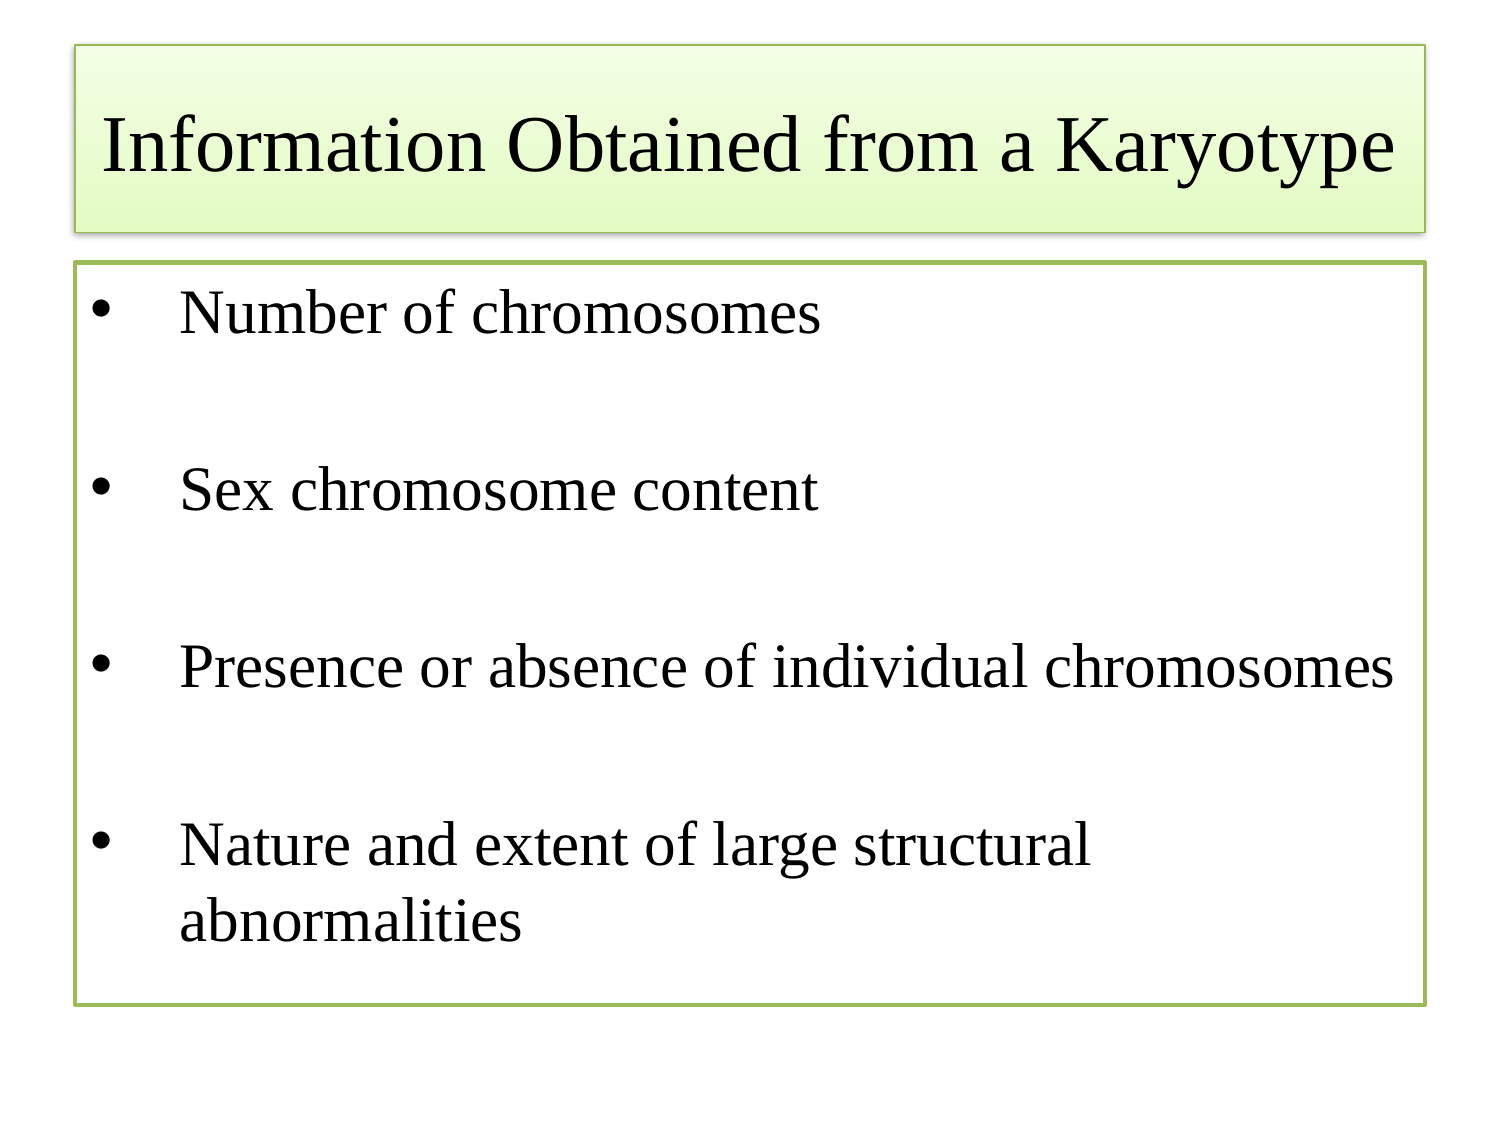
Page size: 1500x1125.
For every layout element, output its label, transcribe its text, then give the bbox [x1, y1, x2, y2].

title Information Obtained from a Karyotype [74, 44, 1426, 233]
list Number of chromosomes Sex chromosome content Presence or absence of individual chromosomes Nature and extent of large structural abnormalities [73, 260, 1427, 1007]
